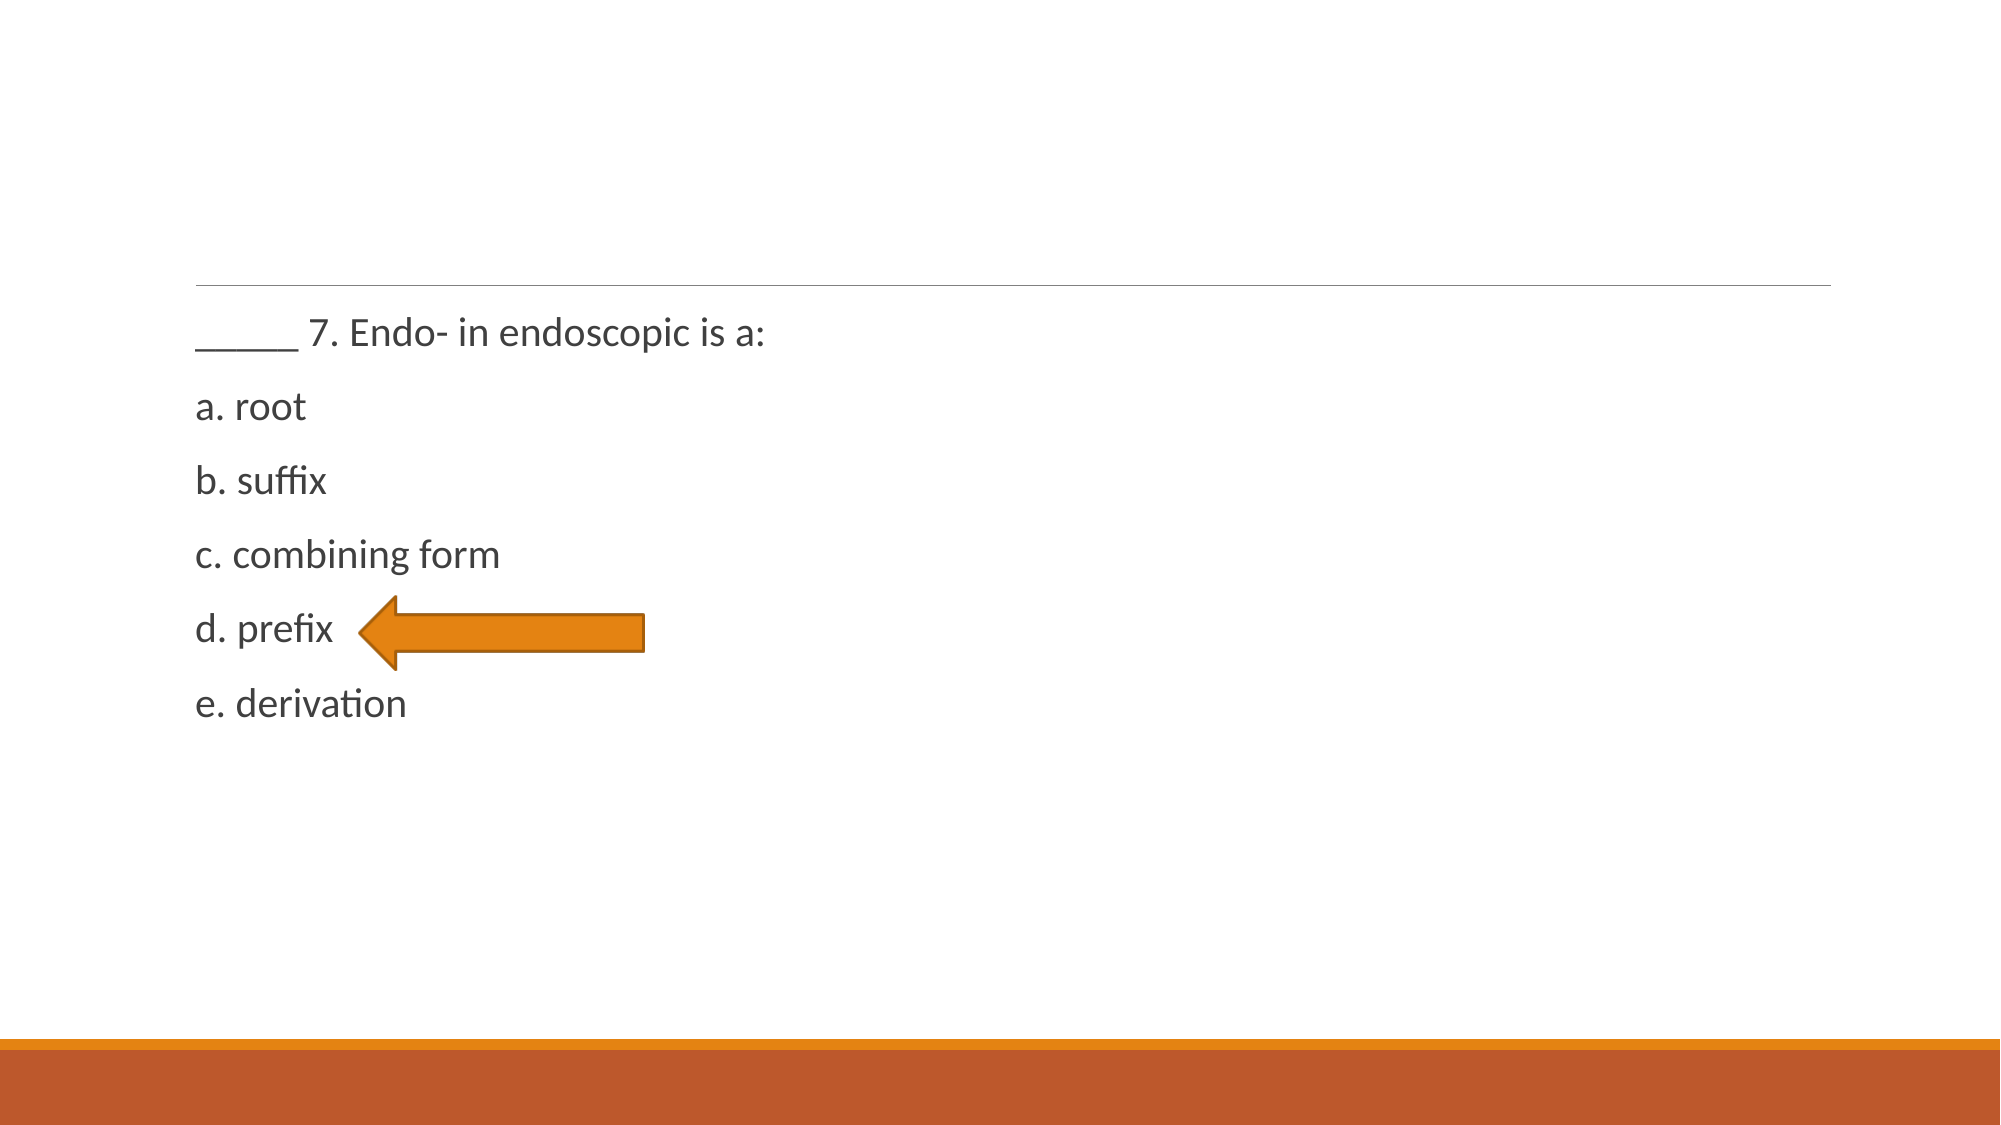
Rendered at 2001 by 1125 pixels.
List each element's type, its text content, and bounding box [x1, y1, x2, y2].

list _____ 7. Endo- in endoscopic is a: a. root b. suffix c. combining form d. prefix e. derivation [180, 302, 1830, 963]
picture [357, 594, 645, 671]
